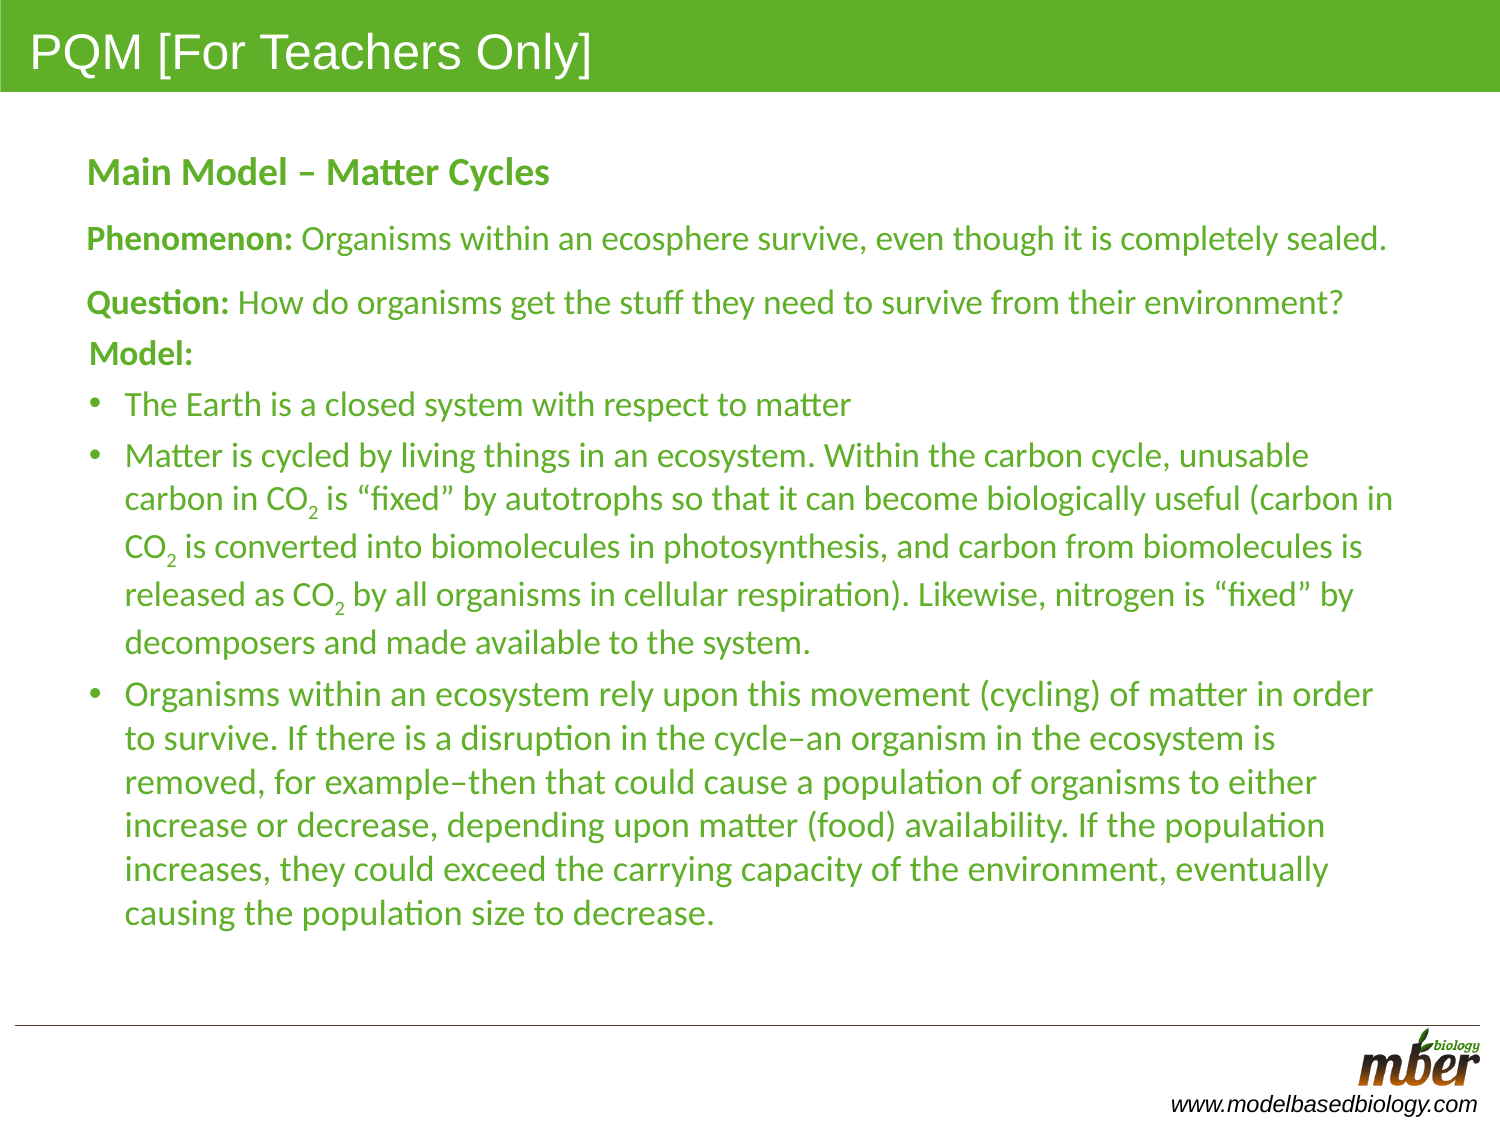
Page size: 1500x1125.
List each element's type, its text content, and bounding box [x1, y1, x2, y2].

text_box Main Model – Matter Cycles Phenomenon: Organisms within an ecosphere survive, even though it is completely sealed. Question: How do organisms get the stuff they need to survive from their environment? Model: The Earth is a closed system with respect to matter Matter is cycled by living things in an ecosystem. Within the carbon cycle, unusable carbon in CO2 is “fixed” by autotrophs so that it can become biologically useful (carbon in CO2 is converted into biomolecules in photosynthesis, and carbon from biomolecules is released as CO2 by all organisms in cellular respiration). Likewise, nitrogen is “fixed” by decomposers and made available to the system. Organisms within an ecosystem rely upon this movement (cycling) of matter in order to survive. If there is a disruption in the cycle–an organism in the ecosystem is removed, for example–then that could cause a population of organisms to either increase or decrease, depending upon matter (food) availability. If the population increases, they could exceed the carrying capacity of the environment, eventually causing the population size to decrease. [71, 129, 1422, 988]
picture [1358, 1028, 1480, 1086]
title PQM [For Teachers Only] [14, 11, 1480, 89]
